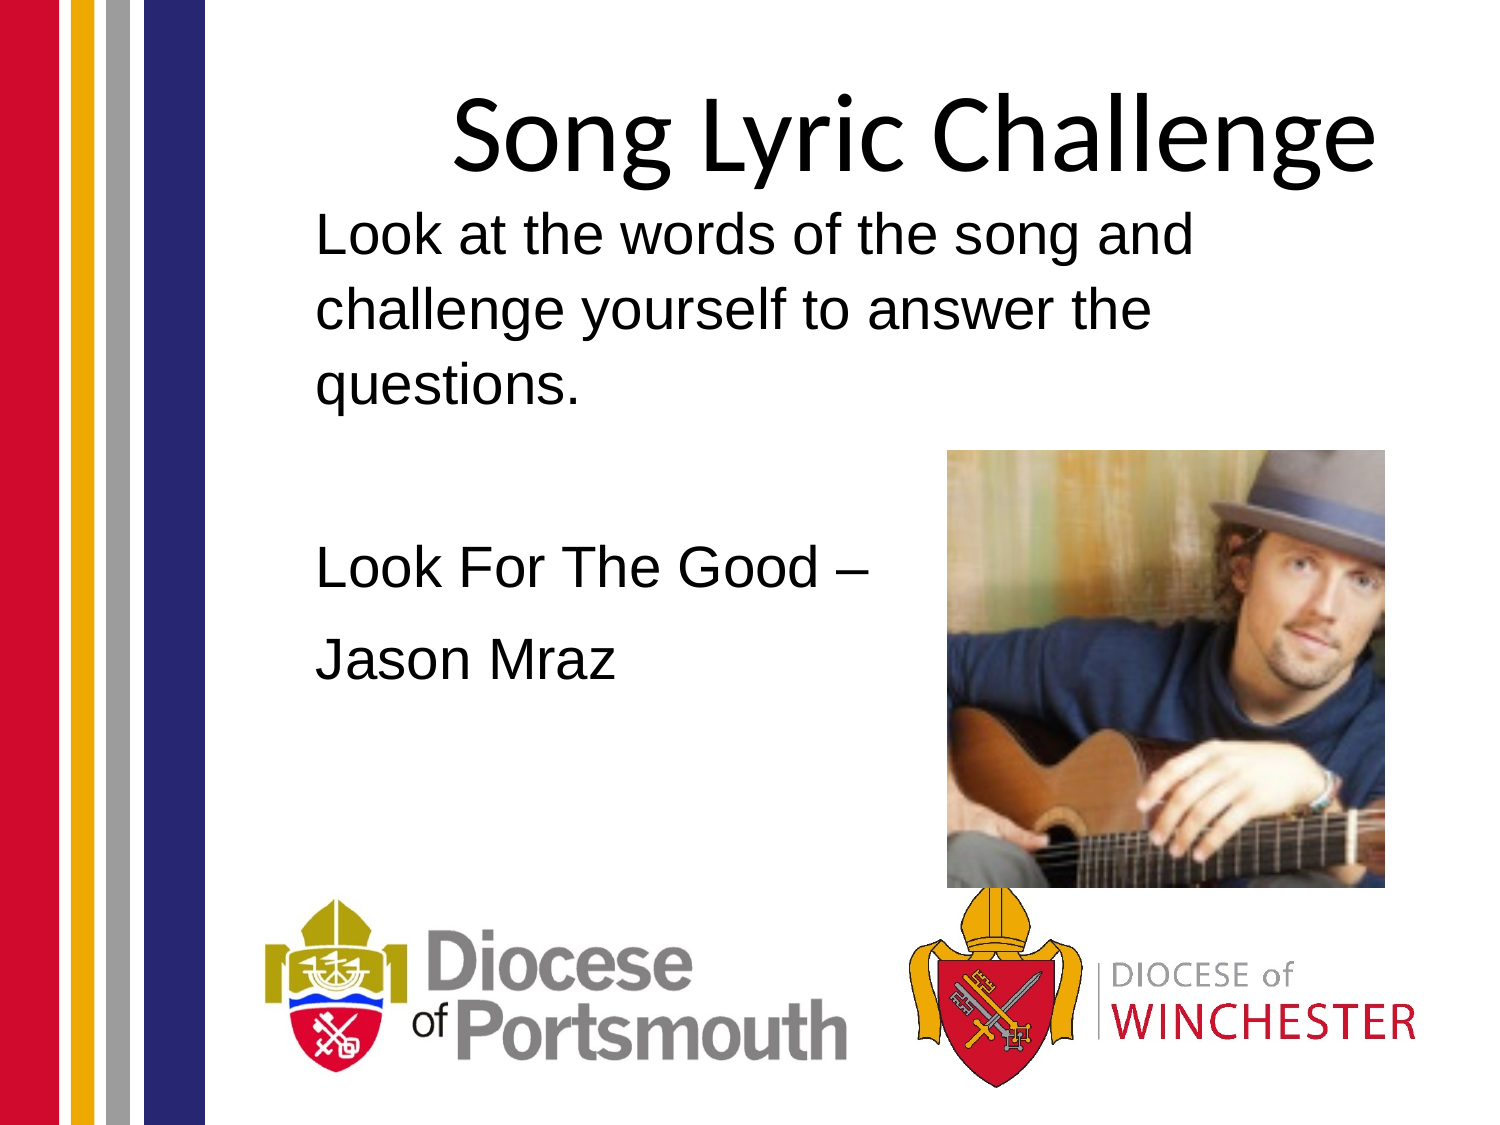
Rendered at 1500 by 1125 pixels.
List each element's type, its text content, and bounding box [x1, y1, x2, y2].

picture [253, 893, 857, 1078]
picture [879, 450, 1436, 1098]
title Song Lyric Challenge [265, 0, 1500, 202]
text_box Look at the words of the song and challenge yourself to answer the questions. Look For The Good – Jason Mraz [301, 184, 1388, 699]
